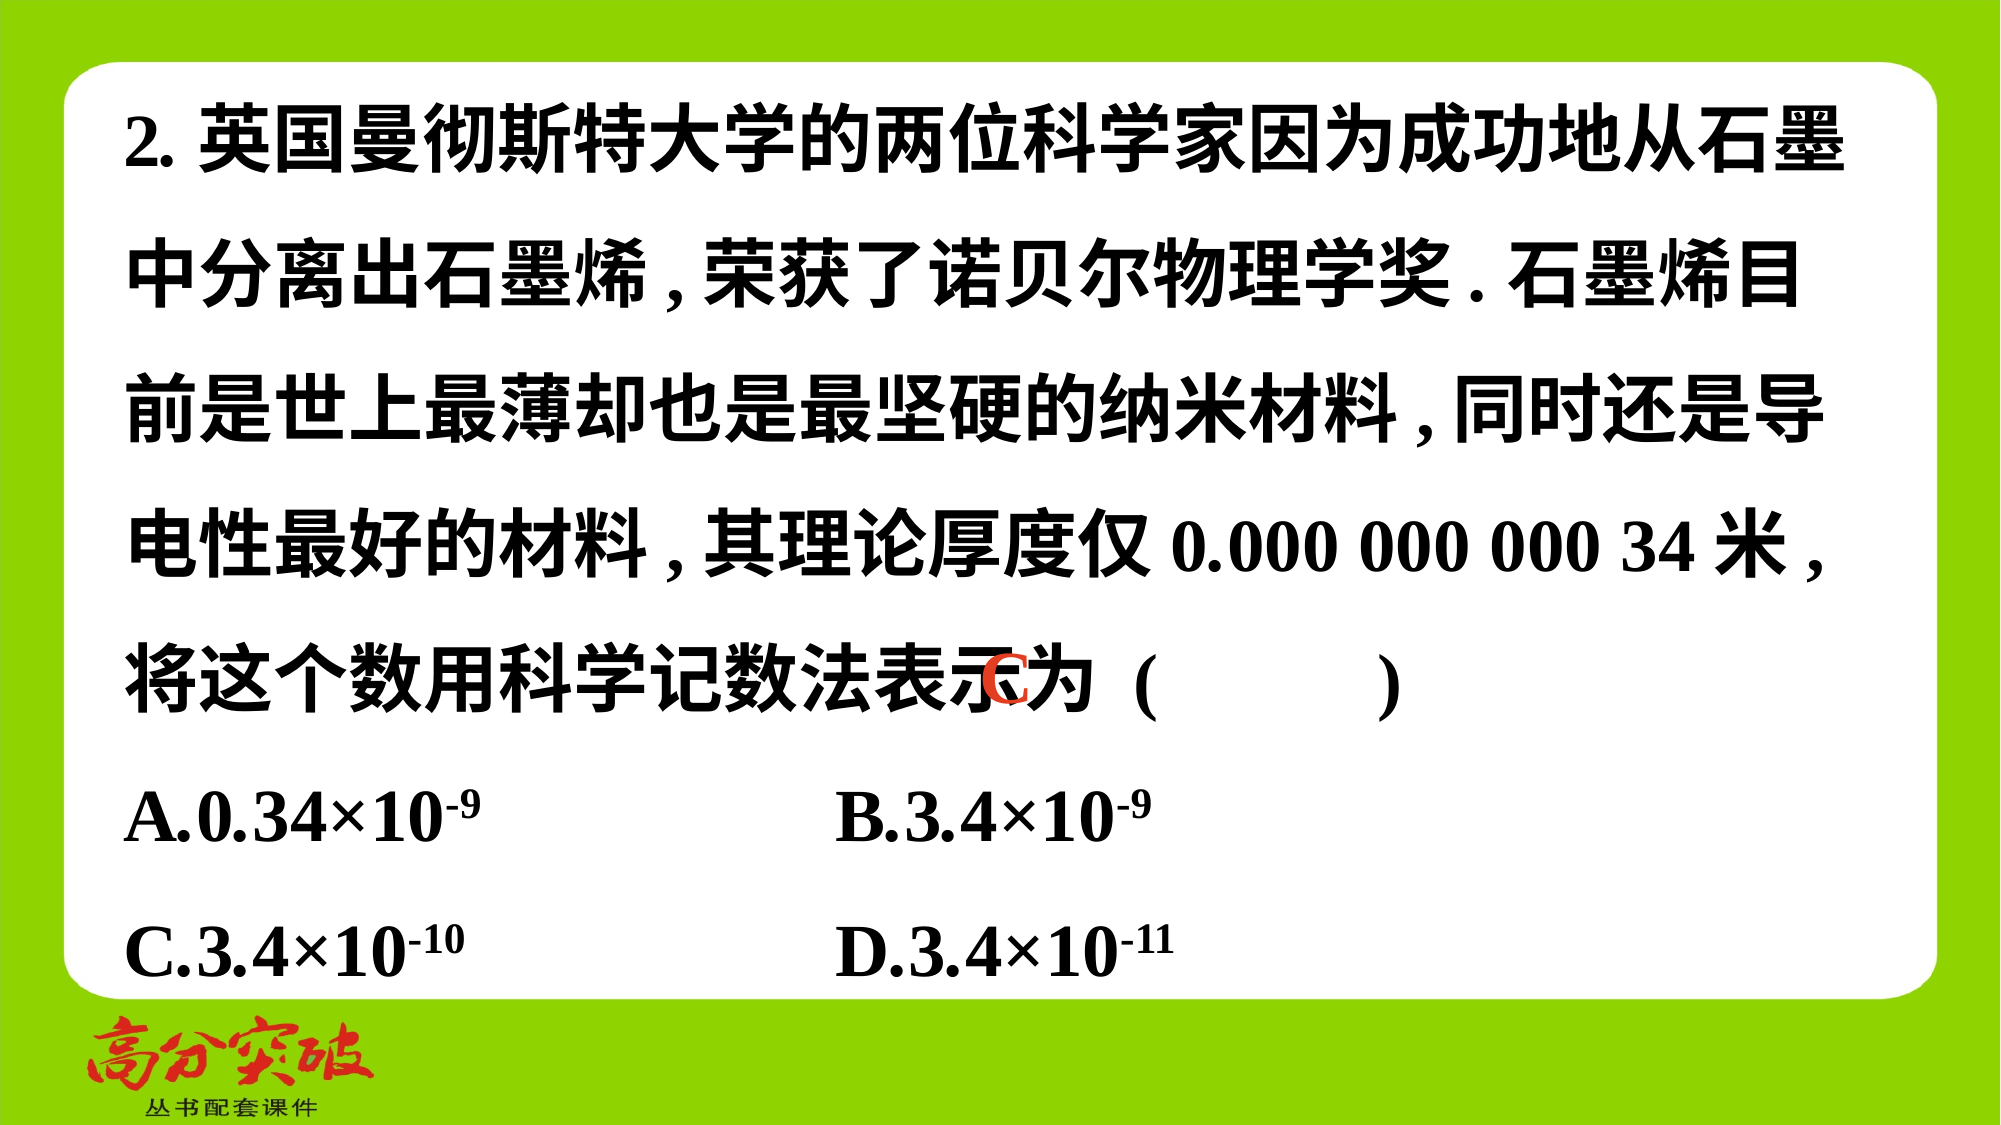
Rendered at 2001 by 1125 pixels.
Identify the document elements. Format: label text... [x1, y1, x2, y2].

text_box C [964, 621, 1071, 727]
picture [0, 0, 2001, 1125]
text_box 2.英国曼彻斯特大学的两位科学家因为成功地从石墨中分离出石墨烯,荣获了诺贝尔物理学奖.石墨烯目前是世上最薄却也是最坚硬的纳米材料,同时还是导电性最好的材料,其理论厚度仅0.000 000 000 34米,将这个数用科学记数法表示为 ( ) A.0.34×10-9 B.3.4×10-9 C.3.4×10-10 D.3.4×10-11 [108, 38, 1892, 999]
